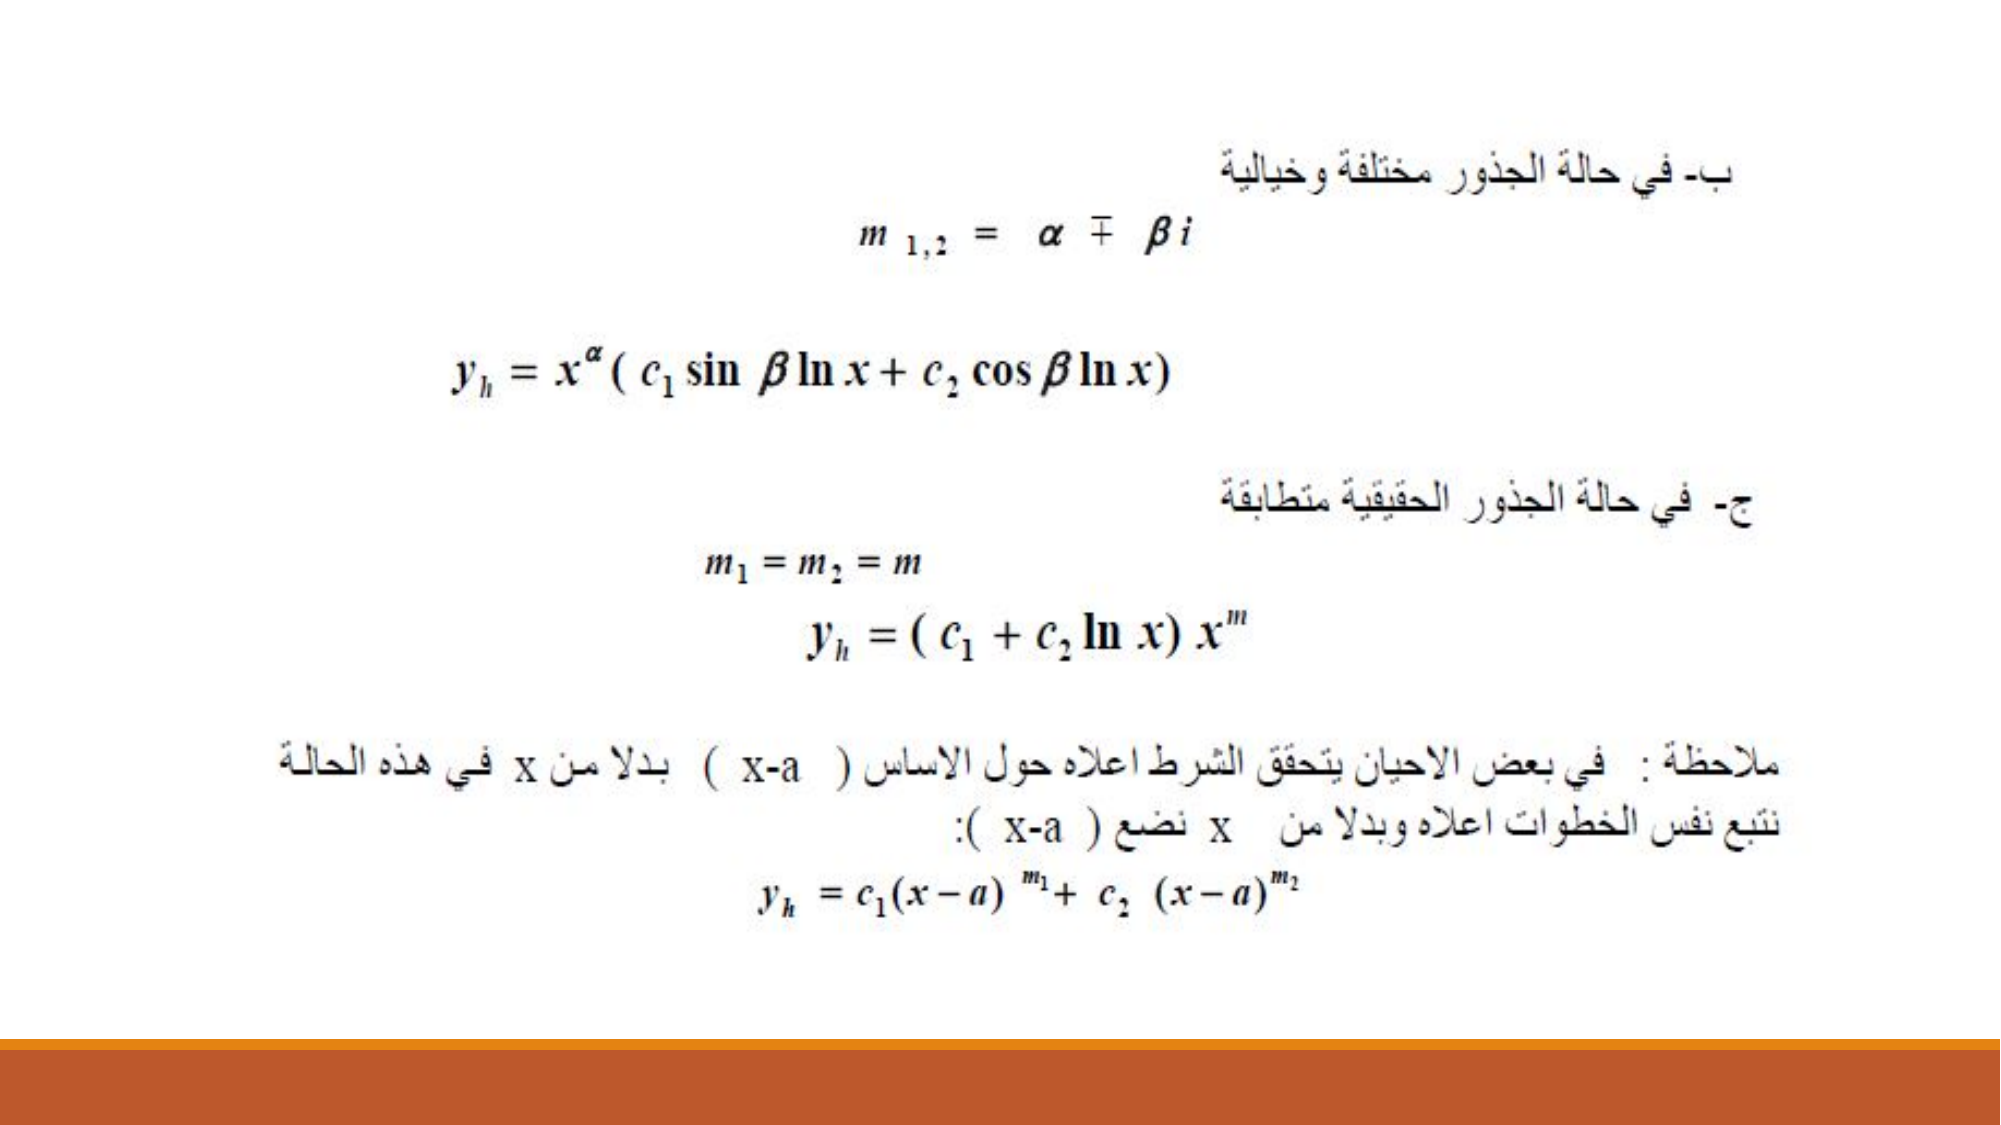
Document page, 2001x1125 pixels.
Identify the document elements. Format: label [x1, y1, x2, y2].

list [136, 42, 1900, 1029]
